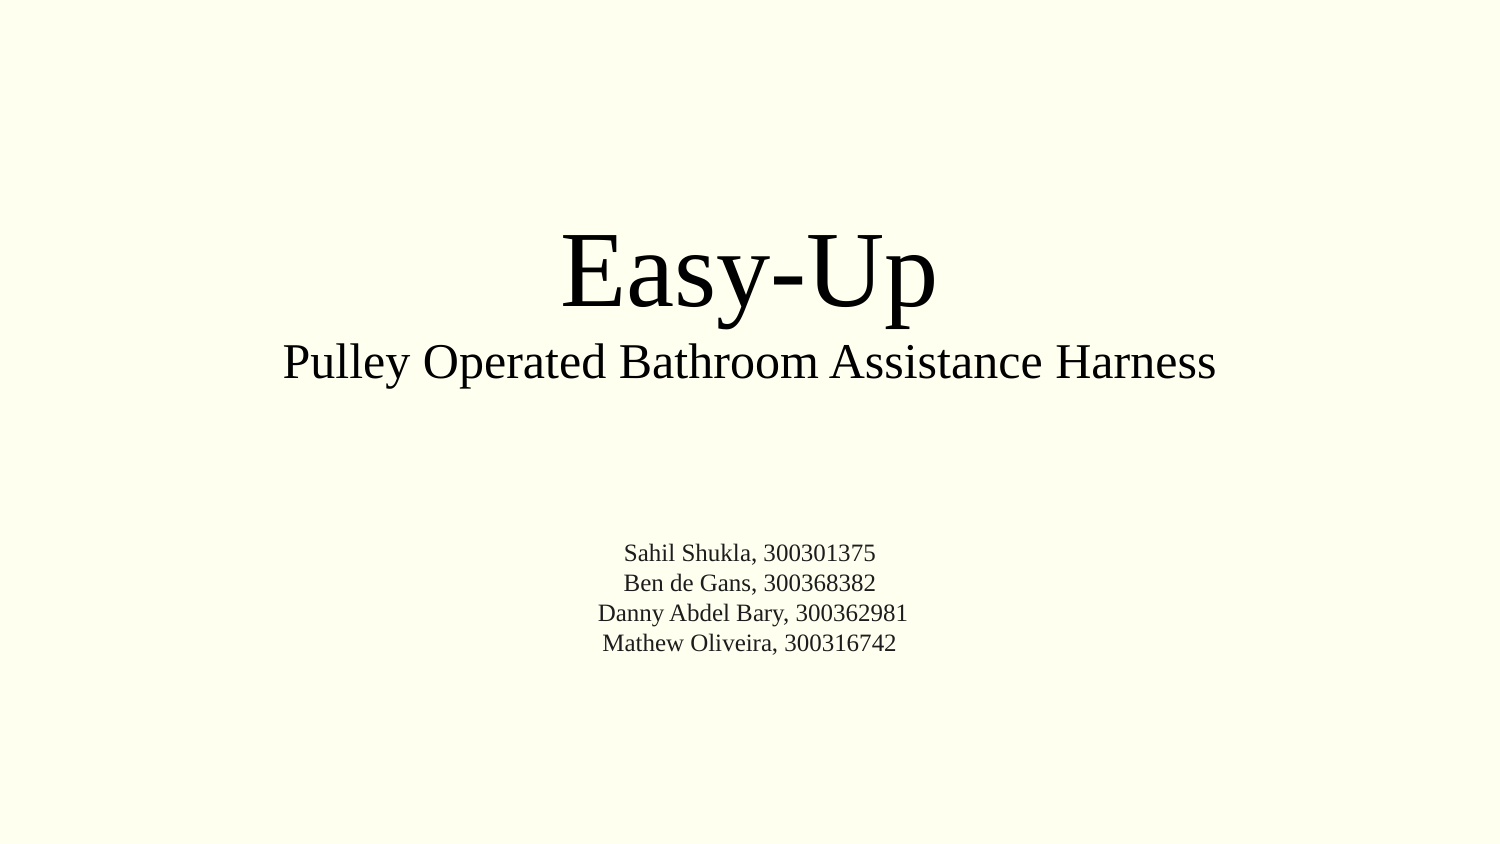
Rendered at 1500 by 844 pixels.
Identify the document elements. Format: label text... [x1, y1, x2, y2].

subtitle Sahil Shukla, 300301375 Ben de Gans, 300368382 Danny Abdel Bary, 300362981 Mathew Oliveira, 300316742 [408, 521, 1092, 770]
title Easy-Up Pulley Operated Bathroom Assistance Harness [259, 183, 1241, 431]
